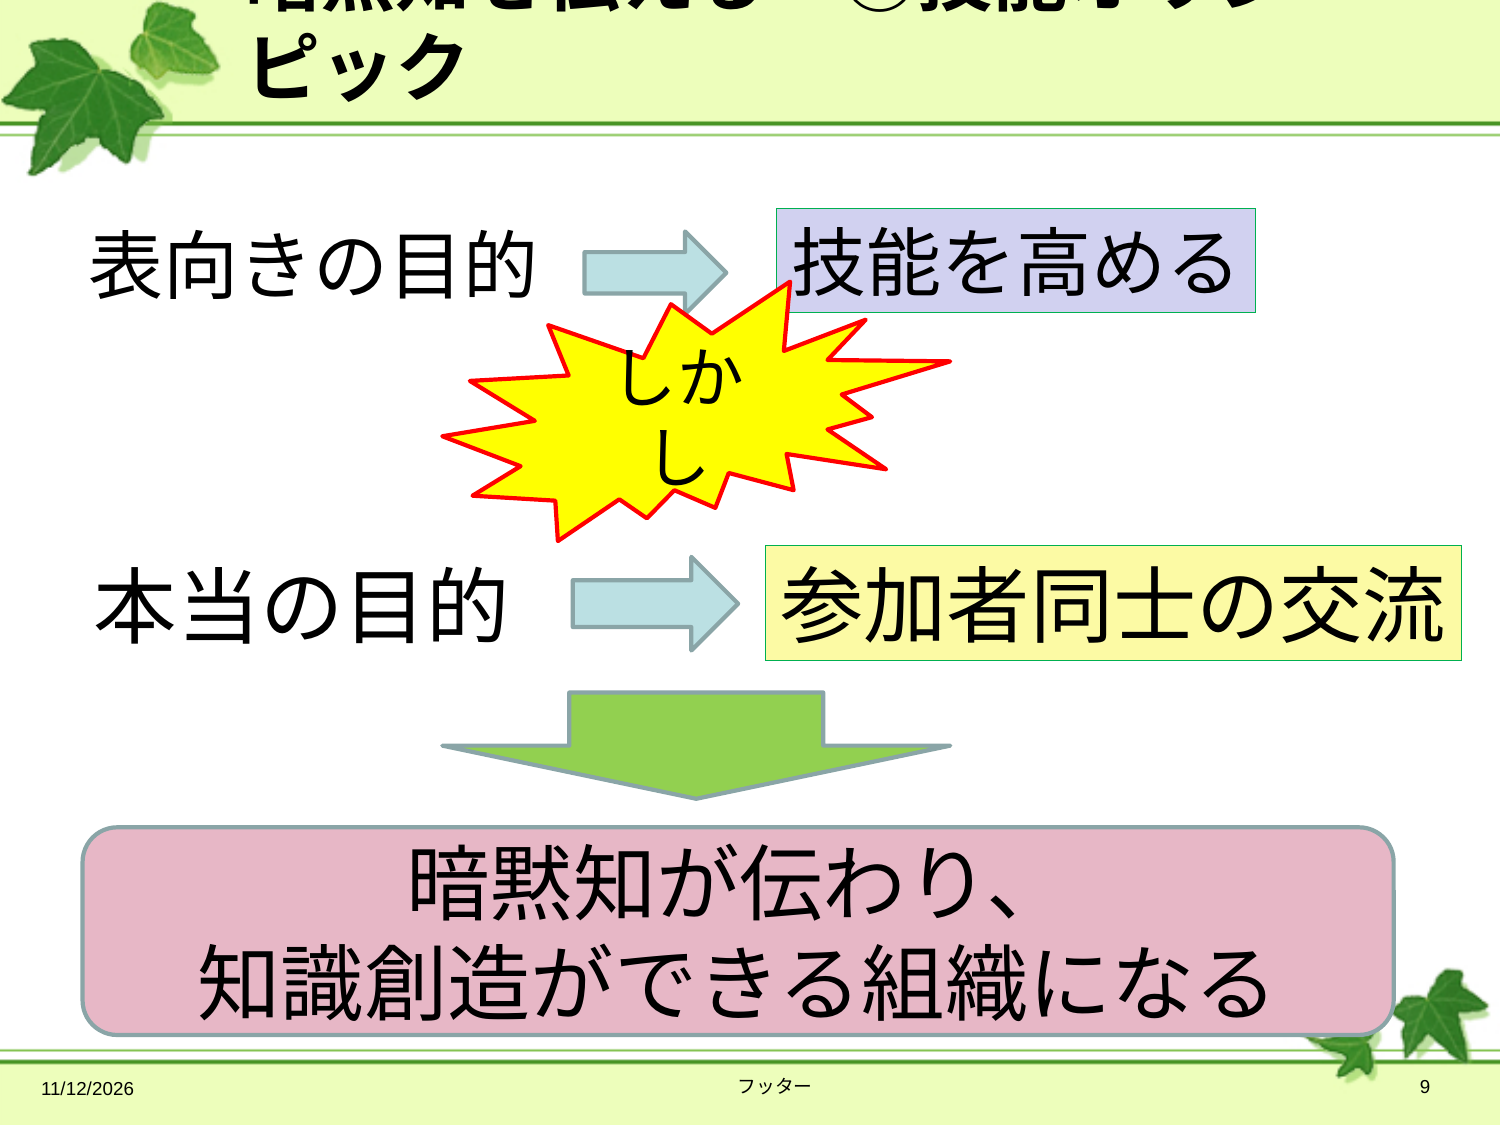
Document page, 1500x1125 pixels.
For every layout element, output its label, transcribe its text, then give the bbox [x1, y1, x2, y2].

picture [0, 0, 1500, 1125]
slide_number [26, 1069, 276, 1107]
text_box 本当の目的 [79, 546, 526, 662]
text_box [570, 554, 741, 653]
text_box 暗黙知が伝わり、 知識創造ができる組織になる [80, 825, 1396, 1038]
text_box しかし [440, 323, 953, 543]
text_box 表向きの目的 [73, 211, 553, 316]
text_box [584, 207, 1248, 315]
text_box 参加者同士の交流 [765, 545, 1462, 661]
text_box [440, 690, 953, 801]
title 暗黙知を伝える ②技能オリンピック [230, 42, 1456, 118]
slide_number 9 [1387, 1074, 1463, 1098]
footer フッター [287, 1069, 1263, 1107]
